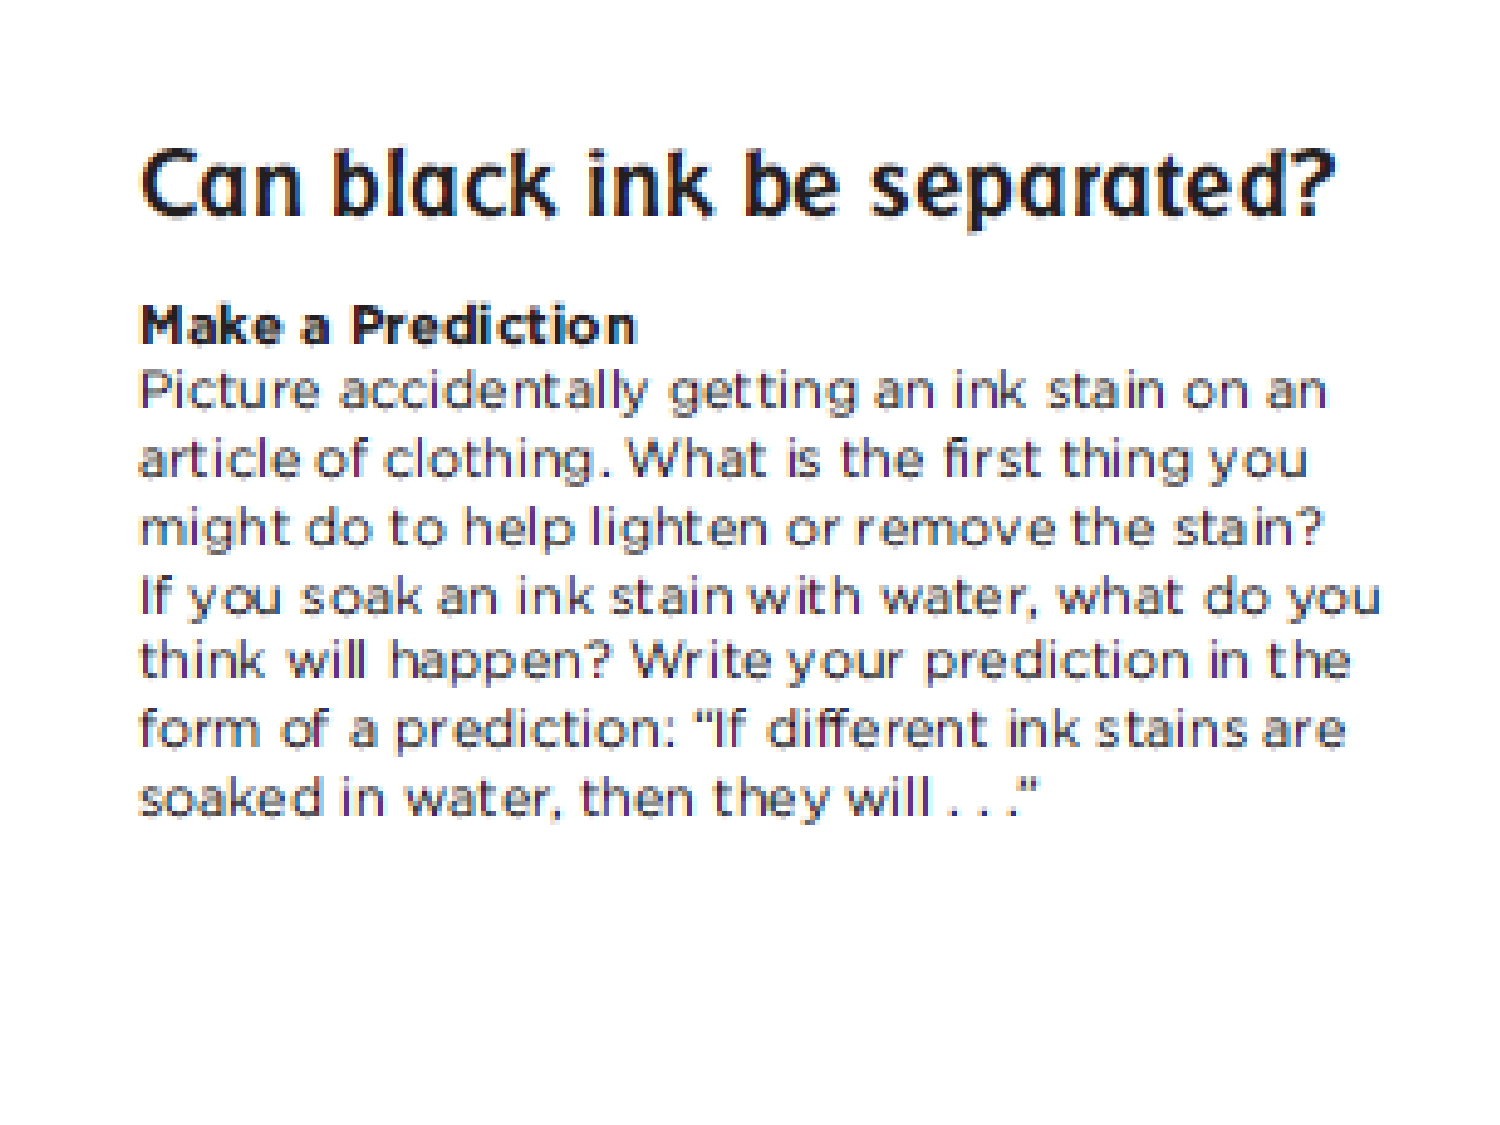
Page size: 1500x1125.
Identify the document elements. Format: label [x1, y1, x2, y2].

picture [49, 99, 1473, 876]
